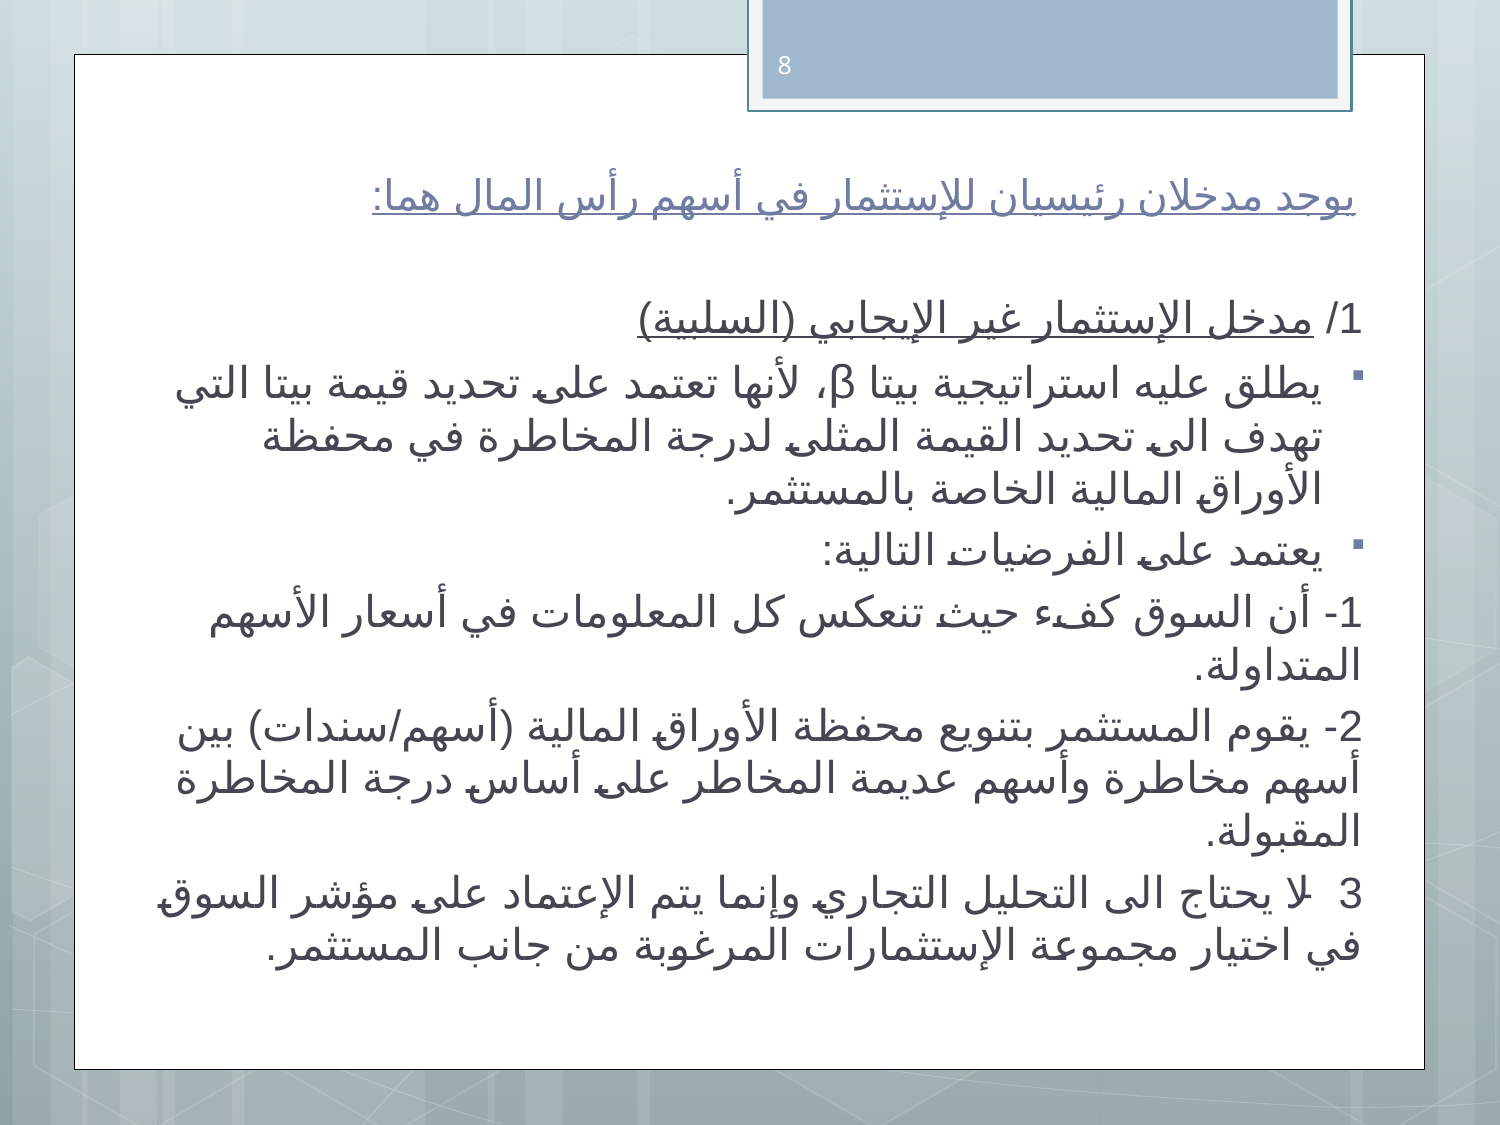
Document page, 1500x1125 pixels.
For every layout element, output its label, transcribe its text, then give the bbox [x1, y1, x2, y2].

title يوجد مدخلان رئيسيان للإستثمار في أسهم رأس المال هما: [218, 137, 1371, 227]
list 1/ مدخل الإستثمار غير الإيجابي (السلبية) يطلق عليه استراتيجية بيتا β، لأنها تعتمد على تحديد قيمة بيتا التي تهدف الى تحديد القيمة المثلى لدرجة المخاطرة في محفظة الأوراق المالية الخاصة بالمستثمر. يعتمد على الفرضيات التالية: 1- أن السوق كفء حيث تنعكس كل المعلومات في أسعار الأسهم المتداولة. 2- يقوم المستثمر بتنويع محفظة الأوراق المالية (أسهم/سندات) بين أسهم مخاطرة وأسهم عديمة المخاطر على أساس درجة المخاطرة المقبولة. 3- لا يحتاج الى التحليل التجاري وإنما يتم الإعتماد على مؤشر السوق في اختيار مجموعة الإستثمارات المرغوبة من جانب المستثمر. [123, 255, 1388, 988]
slide_number 8 [762, 36, 982, 97]
